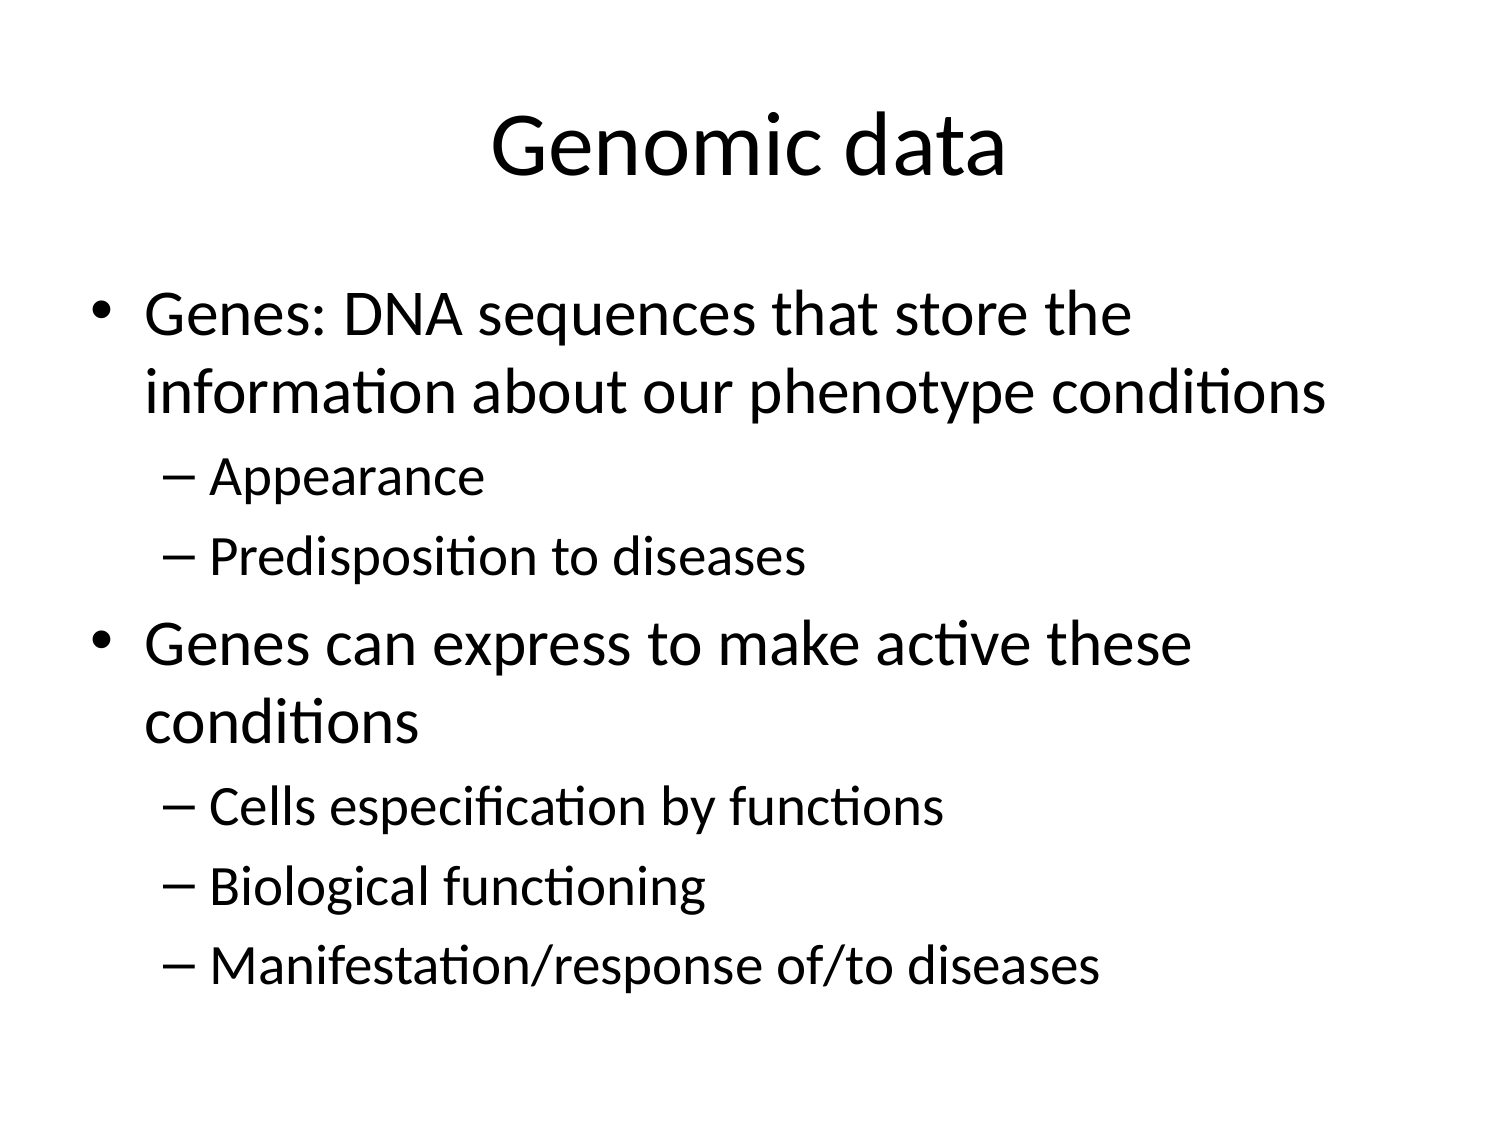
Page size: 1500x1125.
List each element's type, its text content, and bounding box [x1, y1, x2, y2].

list Genes: DNA sequences that store the information about our phenotype conditions Appearance Predisposition to diseases Genes can express to make active these conditions Cells especification by functions Biological functioning Manifestation/response of/to diseases [75, 262, 1425, 1005]
title Genomic data [75, 45, 1425, 233]
